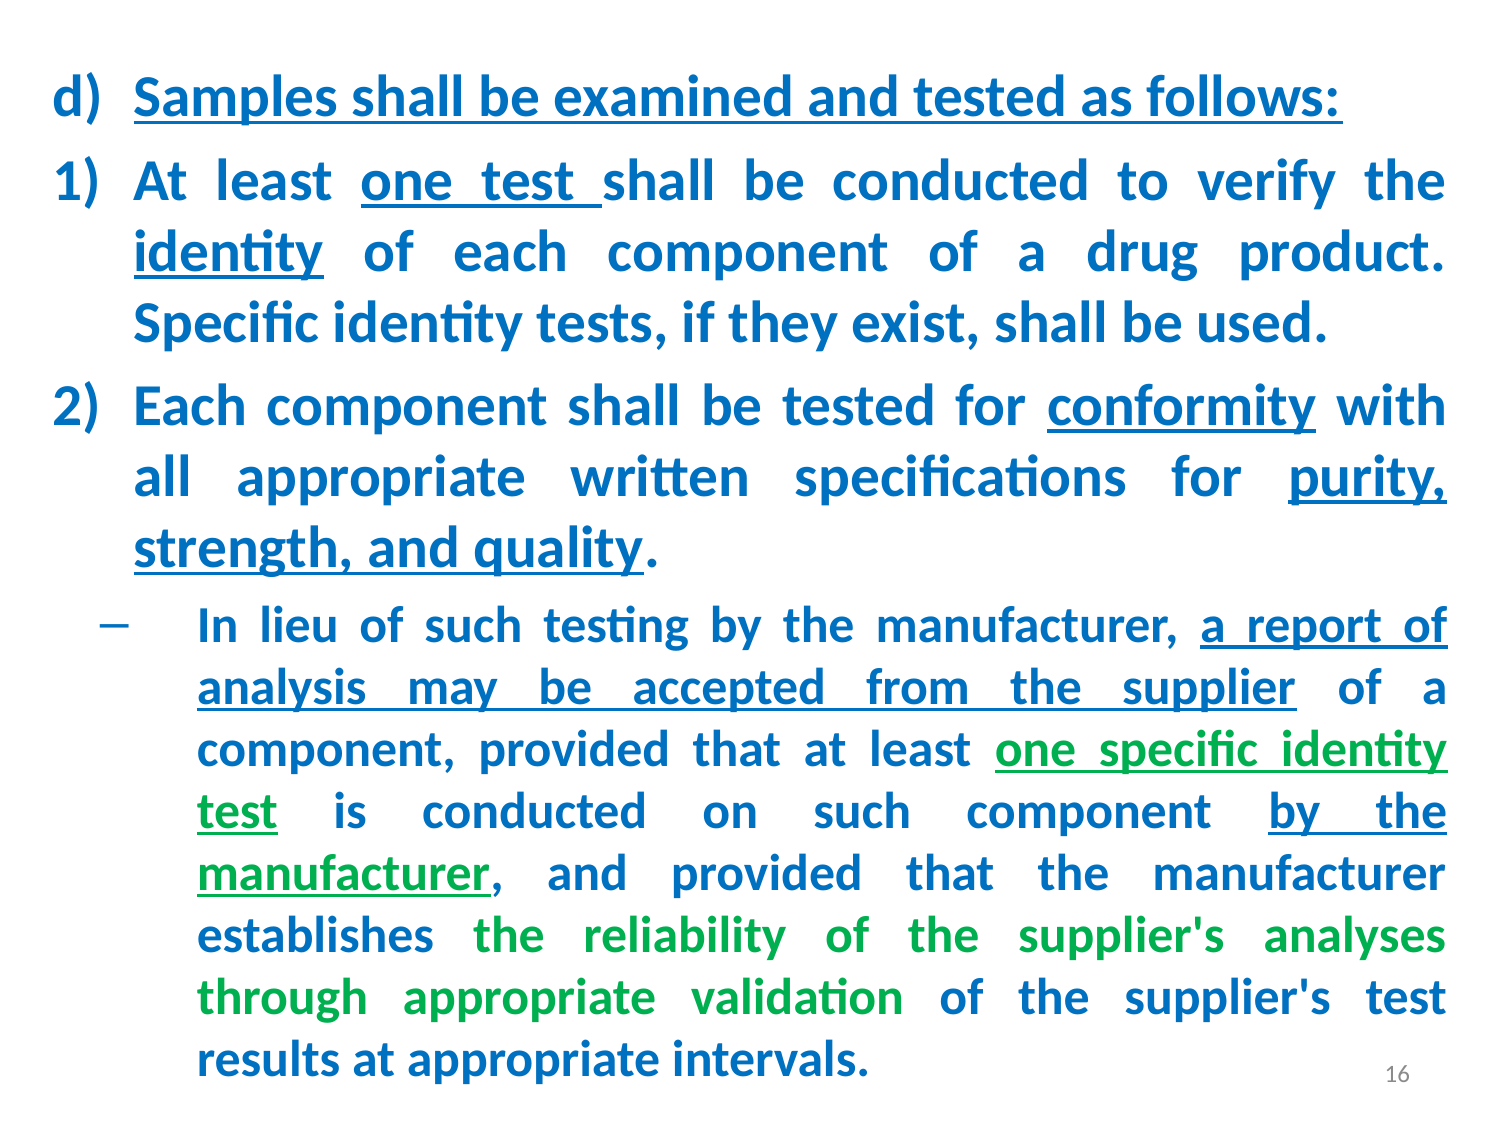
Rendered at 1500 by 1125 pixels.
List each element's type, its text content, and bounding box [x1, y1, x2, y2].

list Samples shall be examined and tested as follows: At least one test shall be conducted to verify the identity of each component of a drug product. Specific identity tests, if they exist, shall be used. Each component shall be tested for conformity with all appropriate written specifications for purity, strength, and quality. In lieu of such testing by the manufacturer, a report of analysis may be accepted from the supplier of a component, provided that at least one specific identity test is conducted on such component by the manufacturer, and provided that the manufacturer establishes the reliability of the supplier's analyses through appropriate validation of the supplier's test results at appropriate intervals. [37, 50, 1463, 1100]
slide_number 16 [1074, 1042, 1425, 1103]
